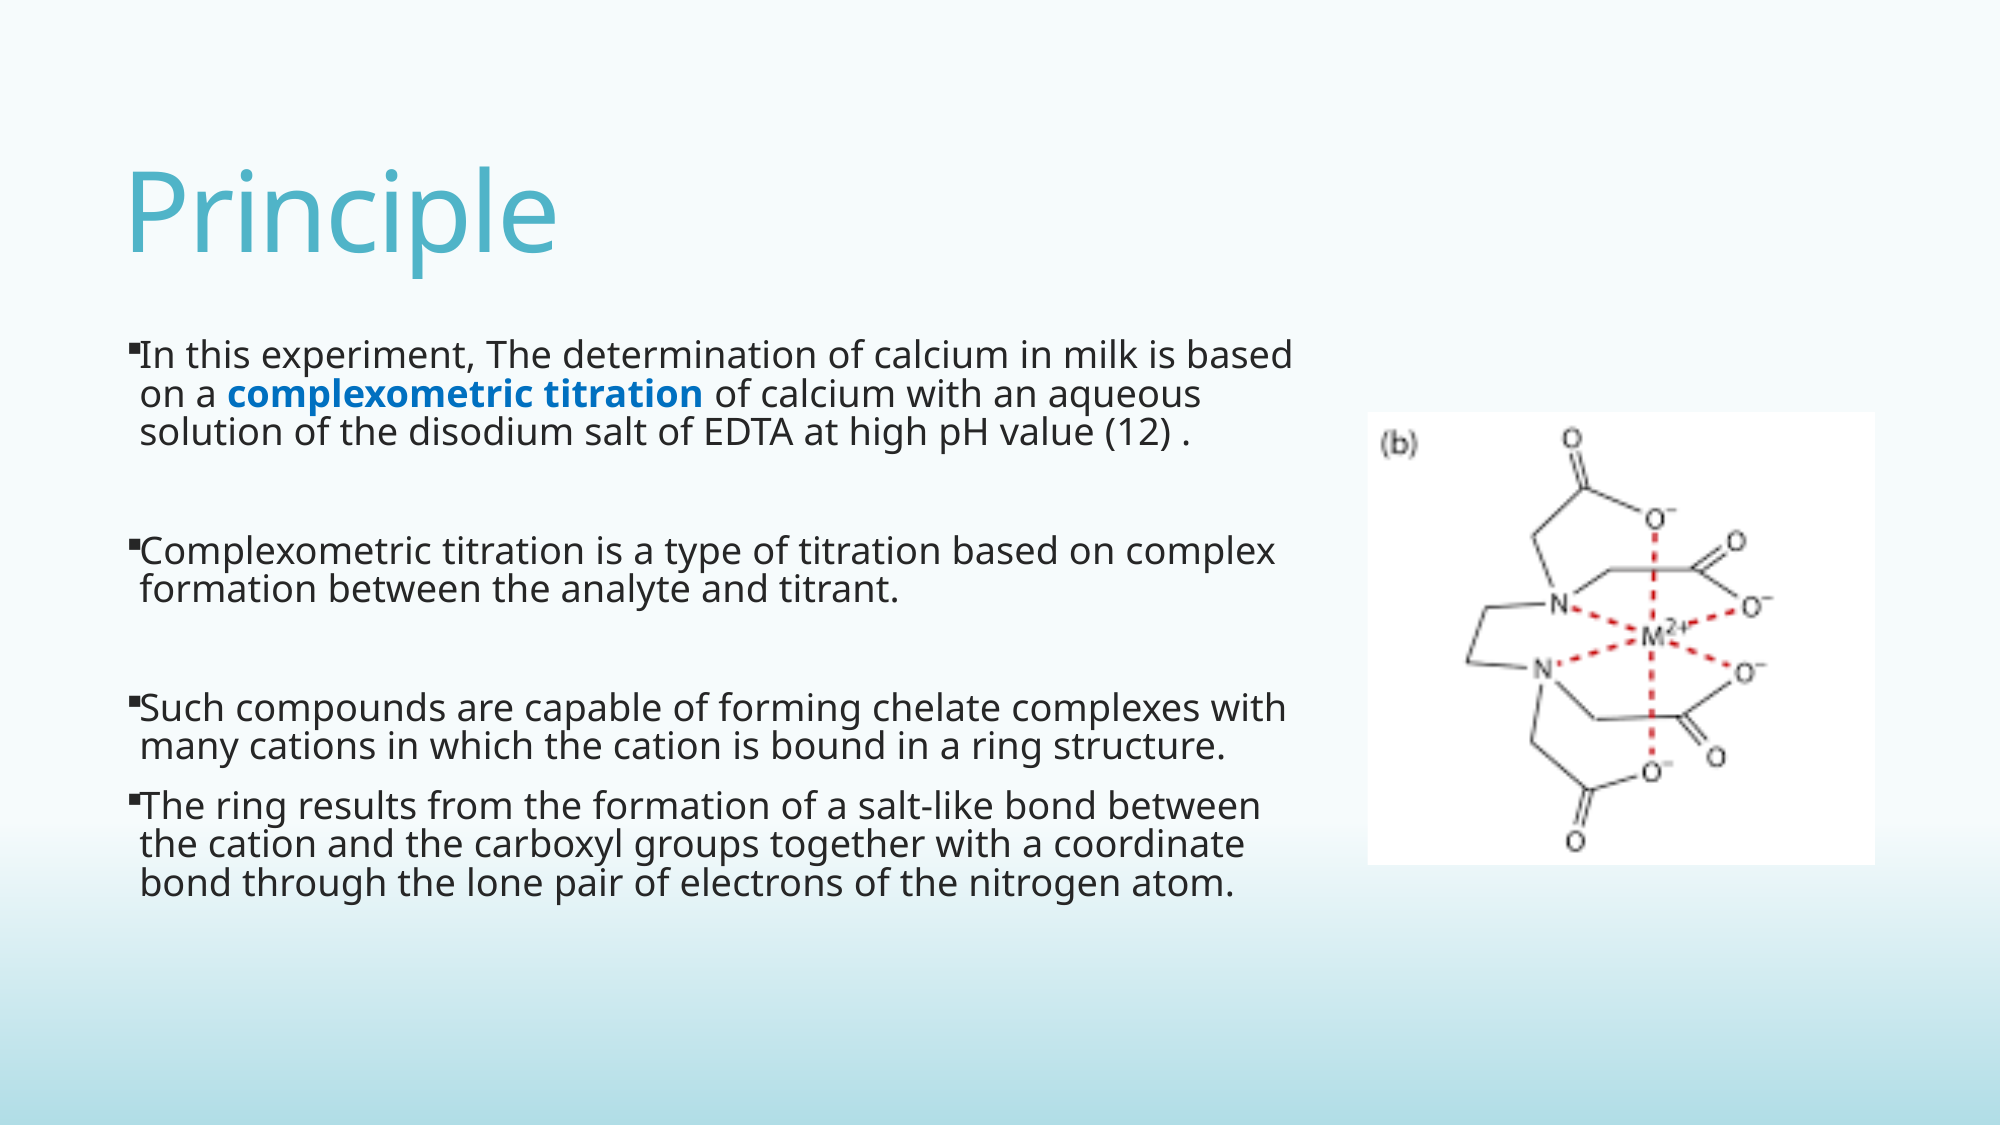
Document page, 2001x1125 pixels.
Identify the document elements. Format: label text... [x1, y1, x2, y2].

list In this experiment, The determination of calcium in milk is based on a complexometric titration of calcium with an aqueous solution of the disodium salt of EDTA at high pH value (12) . Complexometric titration is a type of titration based on complex formation between the analyte and titrant. Such compounds are capable of forming chelate complexes with many cations in which the cation is bound in a ring structure. The ring results from the formation of a salt-like bond between the cation and the carboxyl groups together with a coordinate bond through the lone pair of electrons of the nitrogen atom. [111, 329, 1316, 948]
title Principle [107, 81, 1875, 354]
picture [1367, 412, 1876, 866]
